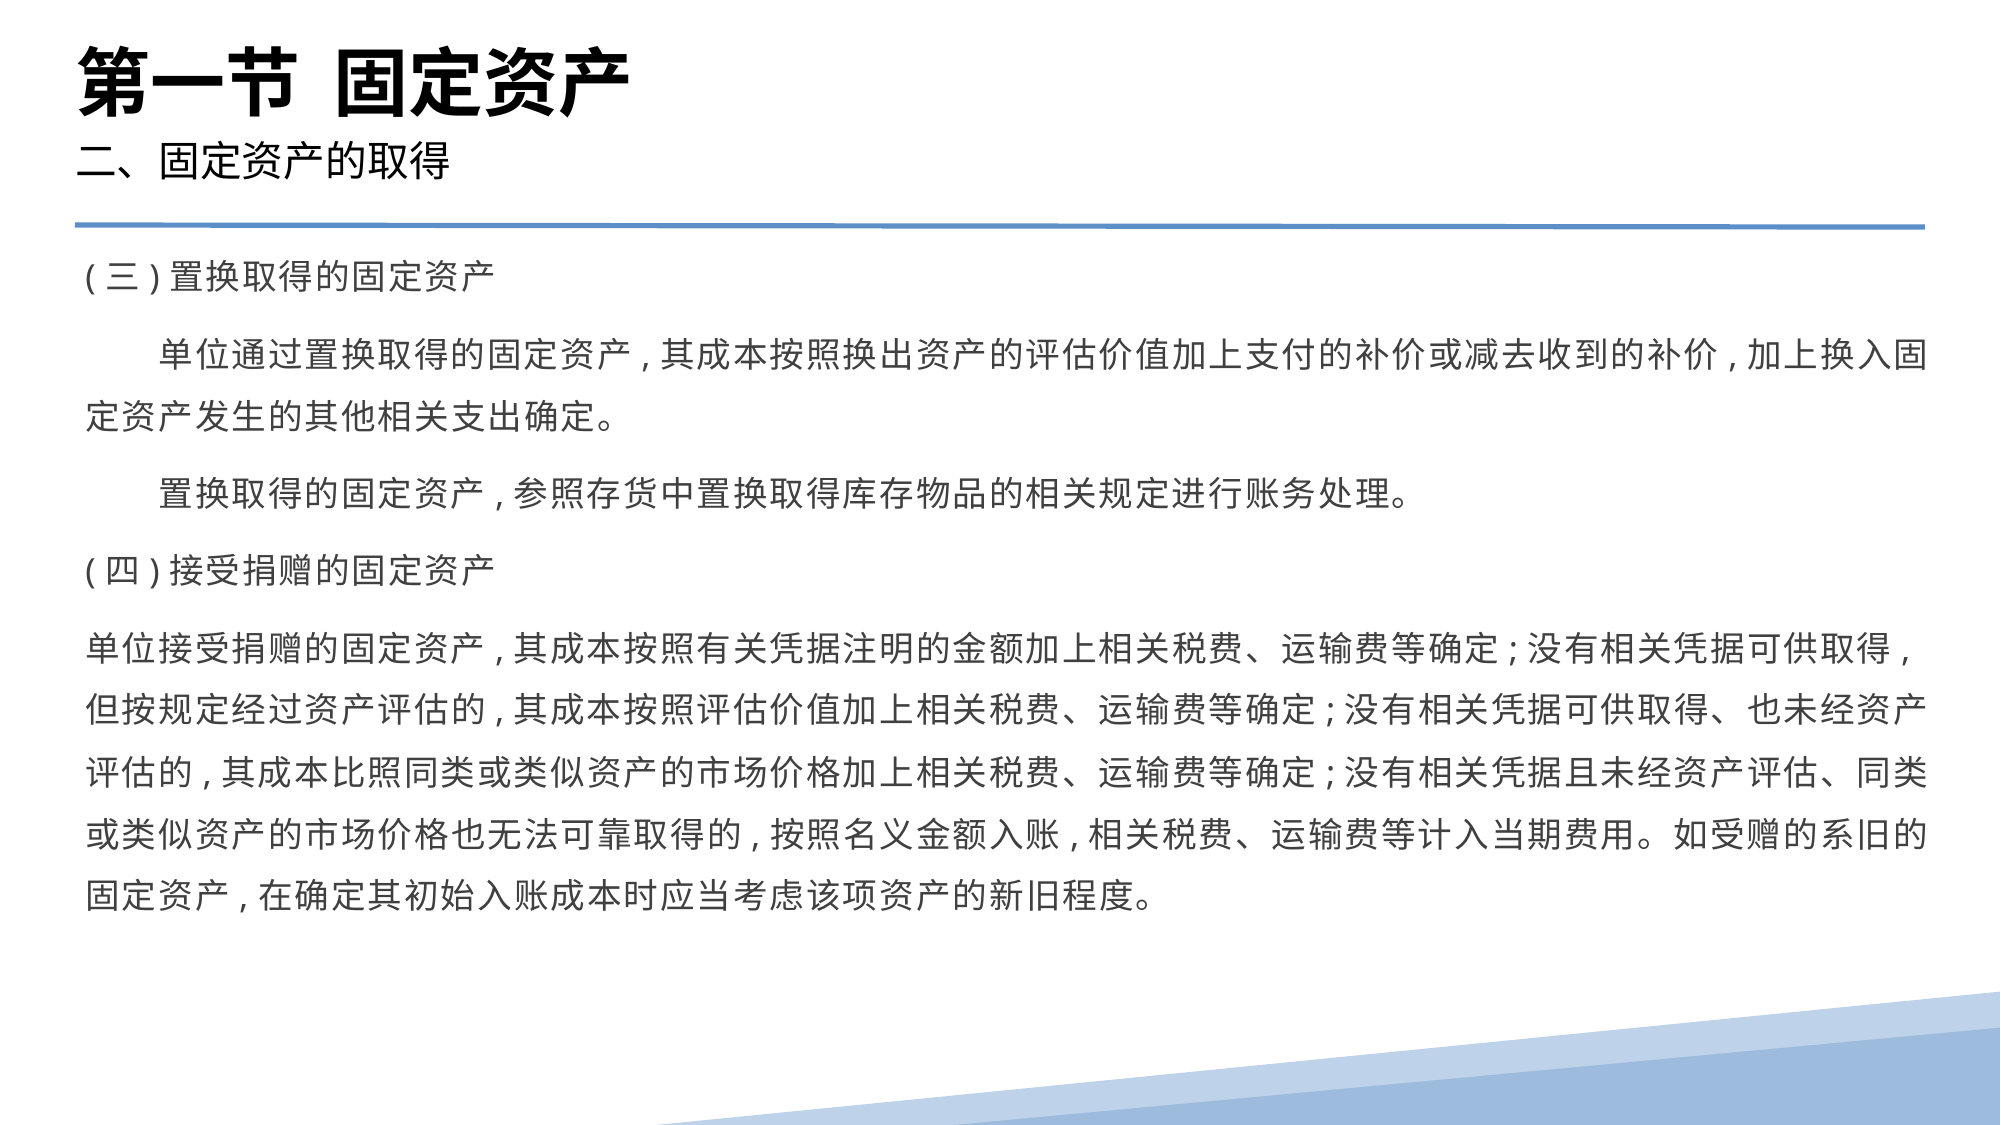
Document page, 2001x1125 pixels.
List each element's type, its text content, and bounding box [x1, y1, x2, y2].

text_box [74, 224, 1925, 228]
text_box 二、固定资产的取得 [75, 124, 1925, 200]
text_box 第一节 固定资产 [75, 24, 1925, 124]
text_box (三)置换取得的固定资产 单位通过置换取得的固定资产,其成本按照换出资产的评估价值加上支付的补价或减去收到的补价,加上换入固定资产发生的其他相关支出确定。 置换取得的固定资产,参照存货中置换取得库存物品的相关规定进行账务处理。 (四)接受捐赠的固定资产 单位接受捐赠的固定资产,其成本按照有关凭据注明的金额加上相关税费、运输费等确定;没有相关凭据可供取得,但按规定经过资产评估的,其成本按照评估价值加上相关税费、运输费等确定;没有相关凭据可供取得、也未经资产评估的,其成本比照同类或类似资产的市场价格加上相关税费、运输费等确定;没有相关凭据且未经资产评估、同类或类似资产的市场价格也无法可靠取得的,按照名义金额入账,相关税费、运输费等计入当期费用。如受赠的系旧的固定资产,在确定其初始入账成本时应当考虑该项资产的新旧程度。 [74, 227, 1948, 924]
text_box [656, 991, 2000, 1125]
